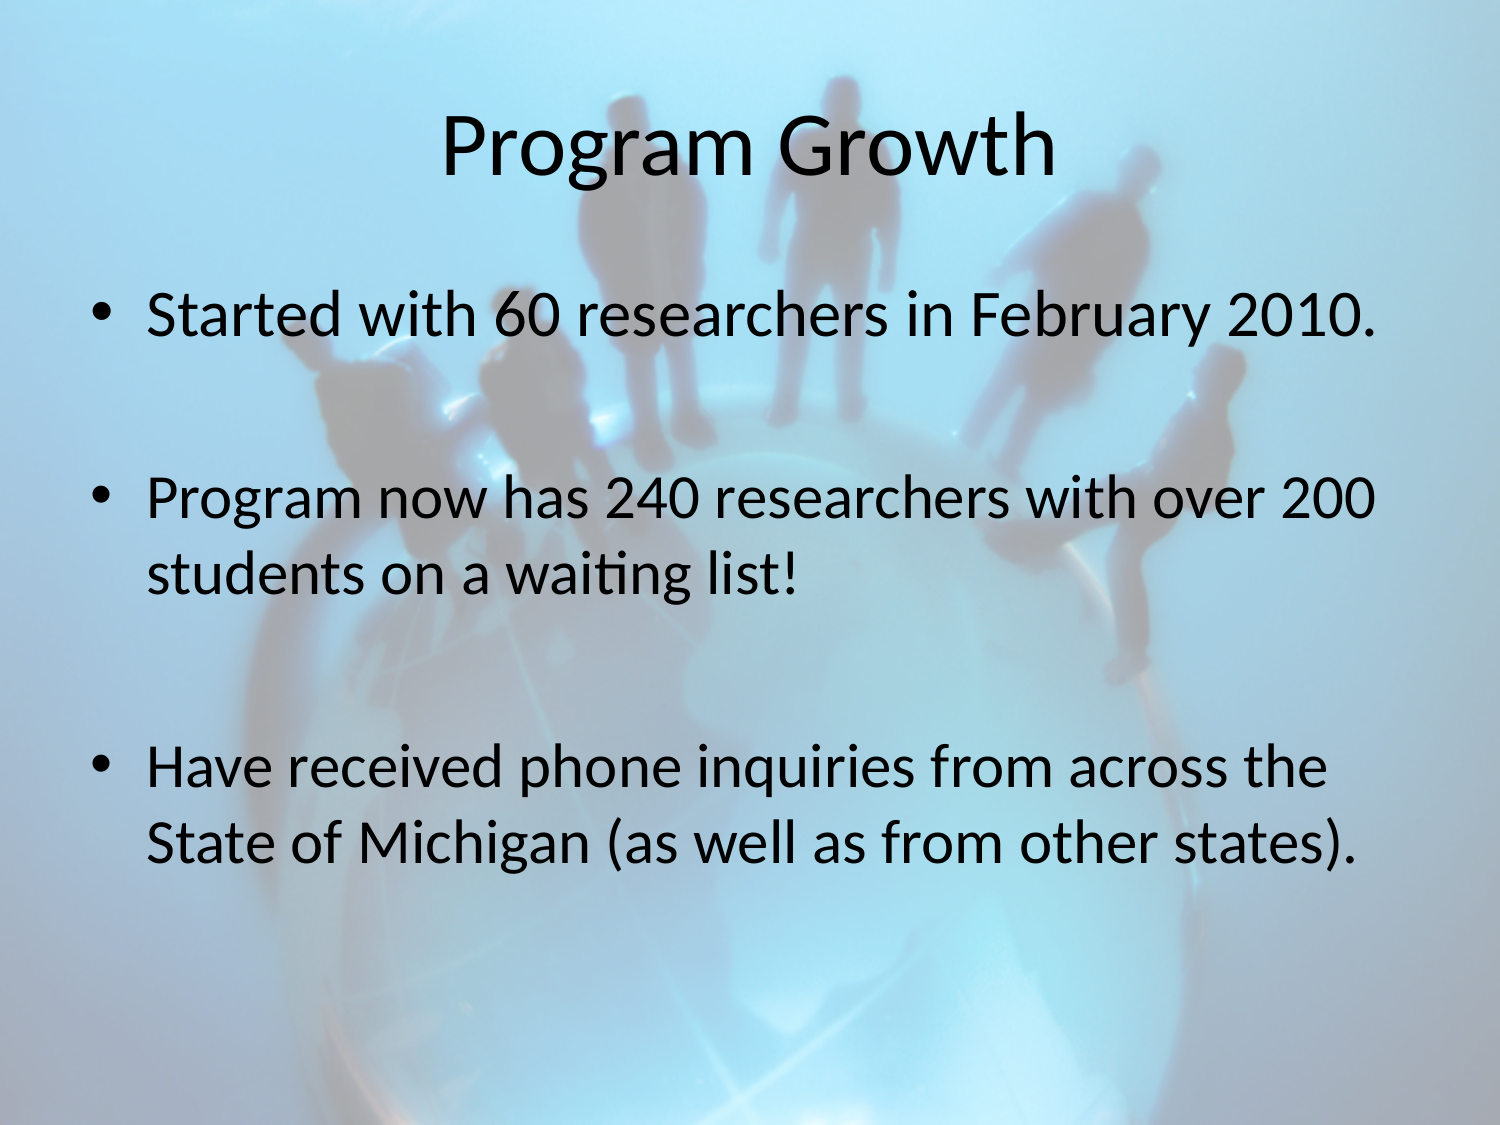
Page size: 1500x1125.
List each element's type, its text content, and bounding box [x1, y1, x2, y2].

list Started with 60 researchers in February 2010. Program now has 240 researchers with over 200 students on a waiting list! Have received phone inquiries from across the State of Michigan (as well as from other states). [75, 262, 1425, 1005]
title Program Growth [75, 45, 1425, 233]
